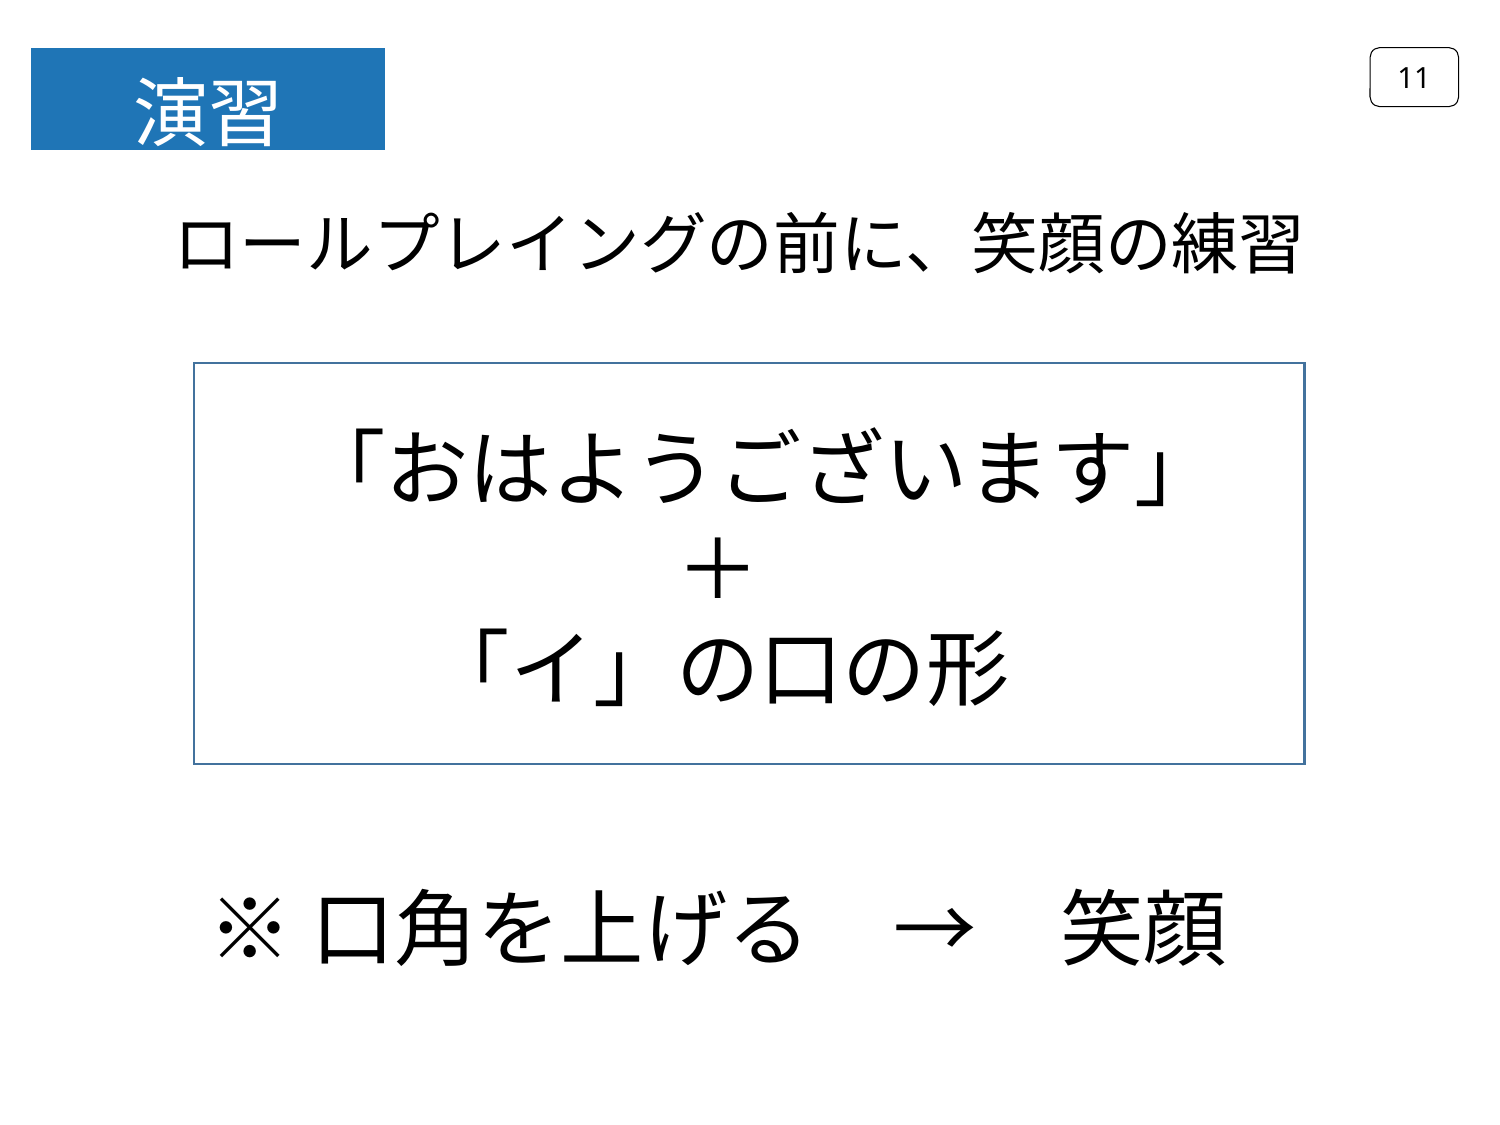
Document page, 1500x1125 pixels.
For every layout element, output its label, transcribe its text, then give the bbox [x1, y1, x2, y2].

text_box 11 [1368, 46, 1460, 108]
text_box 演習 [31, 48, 385, 150]
text_box ロールプレイングの前に、笑顔の練習 [158, 195, 1341, 370]
text_box ※口角を上げる → 笑顔 [193, 868, 1304, 984]
text_box [193, 362, 1306, 765]
